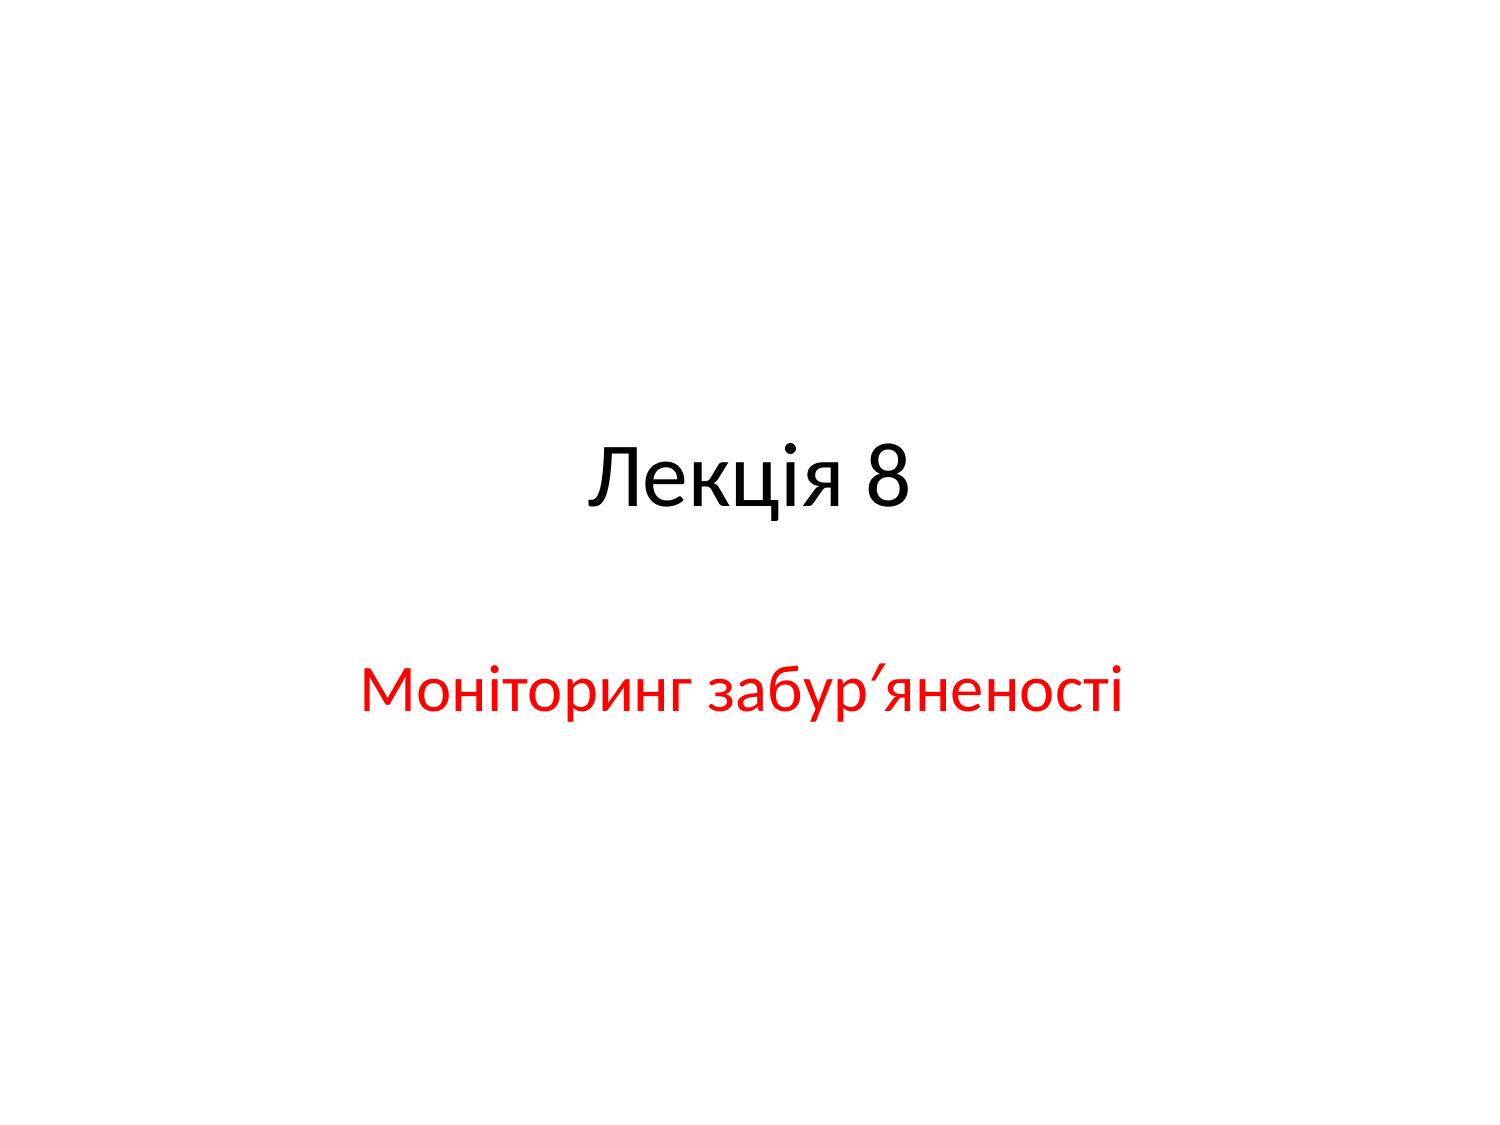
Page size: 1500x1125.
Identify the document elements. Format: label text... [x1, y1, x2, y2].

subtitle Моніторинг забур′яненості [225, 637, 1275, 811]
title Лекція 8 [112, 349, 1388, 591]
